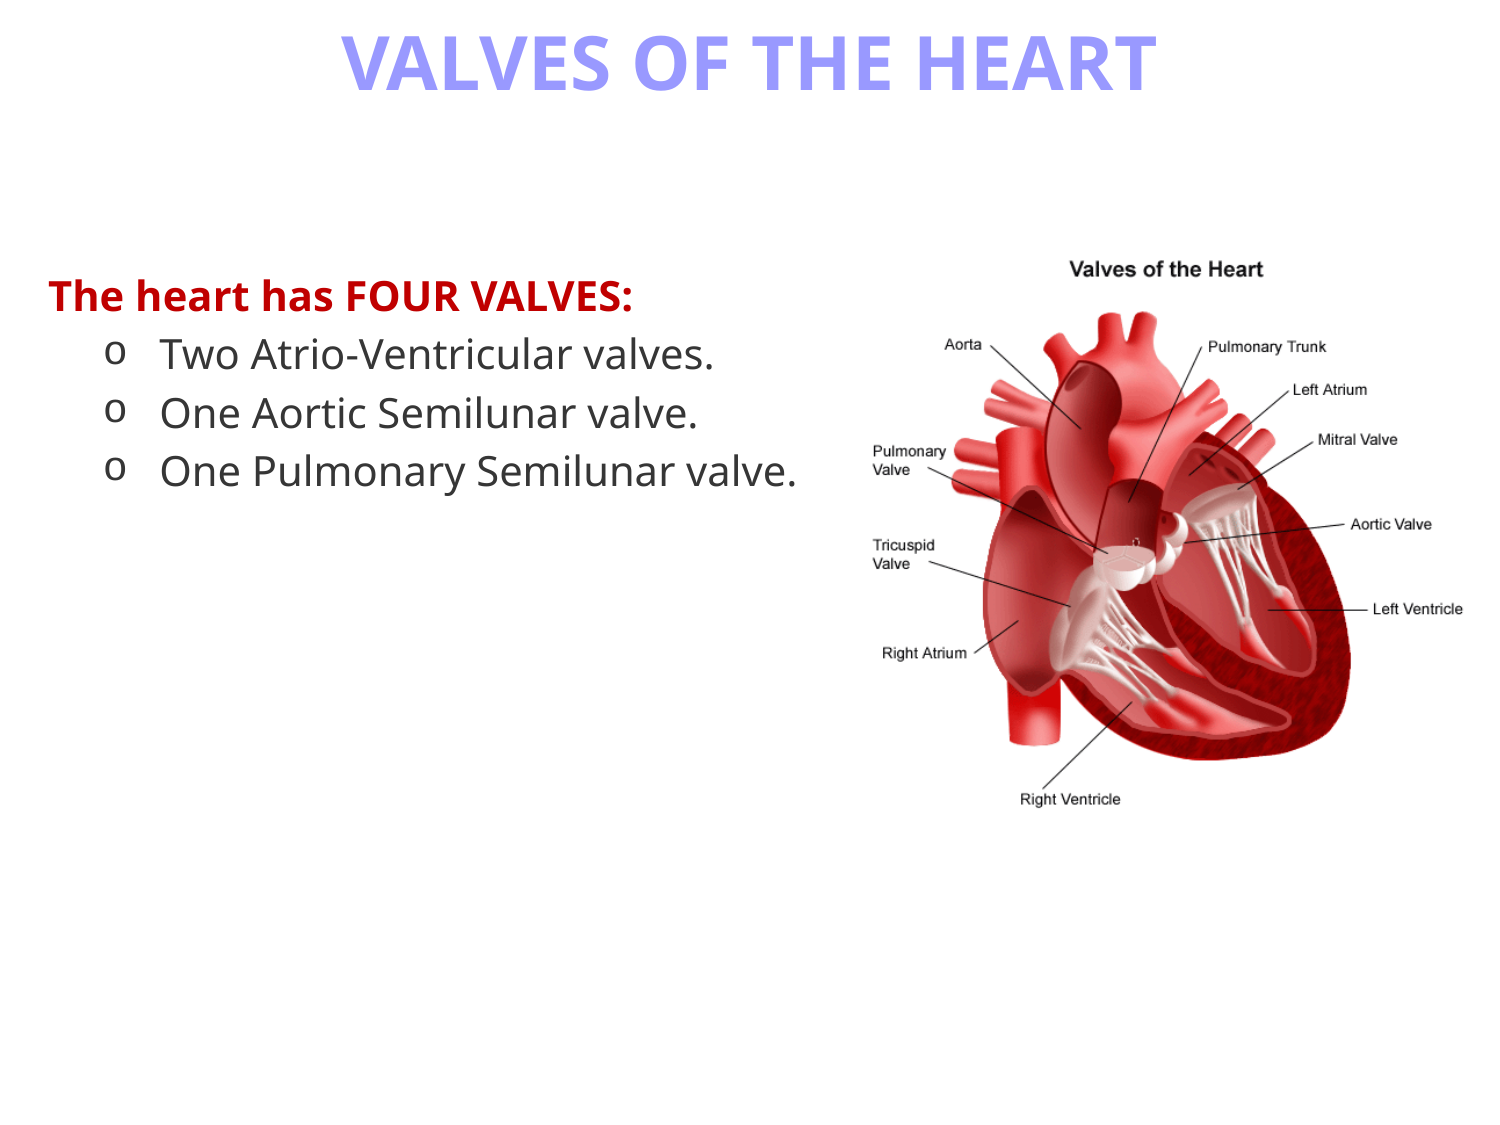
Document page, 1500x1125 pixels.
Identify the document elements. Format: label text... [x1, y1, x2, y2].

text_box VALVES OF THE HEART [0, 8, 1500, 130]
picture [860, 243, 1475, 858]
list The heart has FOUR VALVES: Two Atrio-Ventricular valves. One Aortic Semilunar valve. One Pulmonary Semilunar valve. [22, 262, 837, 668]
